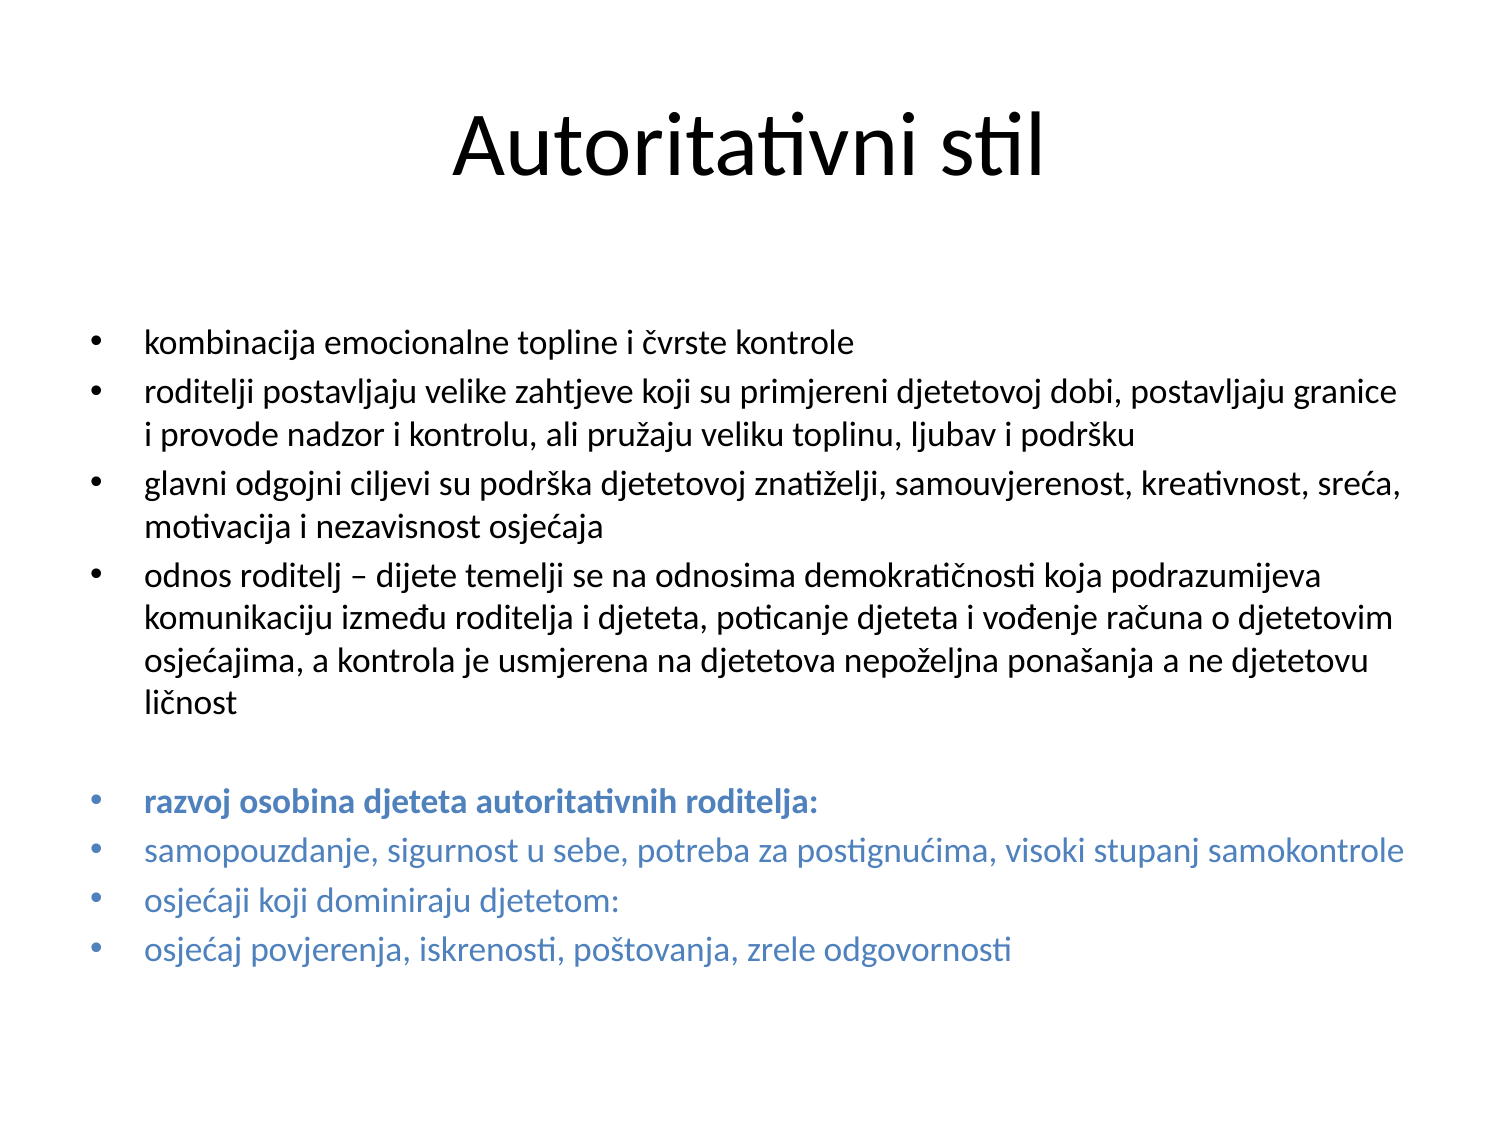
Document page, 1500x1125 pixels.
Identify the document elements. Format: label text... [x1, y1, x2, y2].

title Autoritativni stil [75, 45, 1425, 233]
list kombinacija emocionalne topline i čvrste kontrole roditelji postavljaju velike zahtjeve koji su primjereni djetetovoj dobi, postavljaju granice i provode nadzor i kontrolu, ali pružaju veliku toplinu, ljubav i podršku glavni odgojni ciljevi su podrška djetetovoj znatiželji, samouvjerenost, kreativnost, sreća, motivacija i nezavisnost osjećaja odnos roditelj – dijete temelji se na odnosima demokratičnosti koja podrazumijeva komunikaciju između roditelja i djeteta, poticanje djeteta i vođenje računa o djetetovim osjećajima, a kontrola je usmjerena na djetetova nepoželjna ponašanja a ne djetetovu ličnost razvoj osobina djeteta autoritativnih roditelja: samopouzdanje, sigurnost u sebe, potreba za postignućima, visoki stupanj samokontrole osjećaji koji dominiraju djetetom: osjećaj povjerenja, iskrenosti, poštovanja, zrele odgovornosti [75, 262, 1425, 1005]
